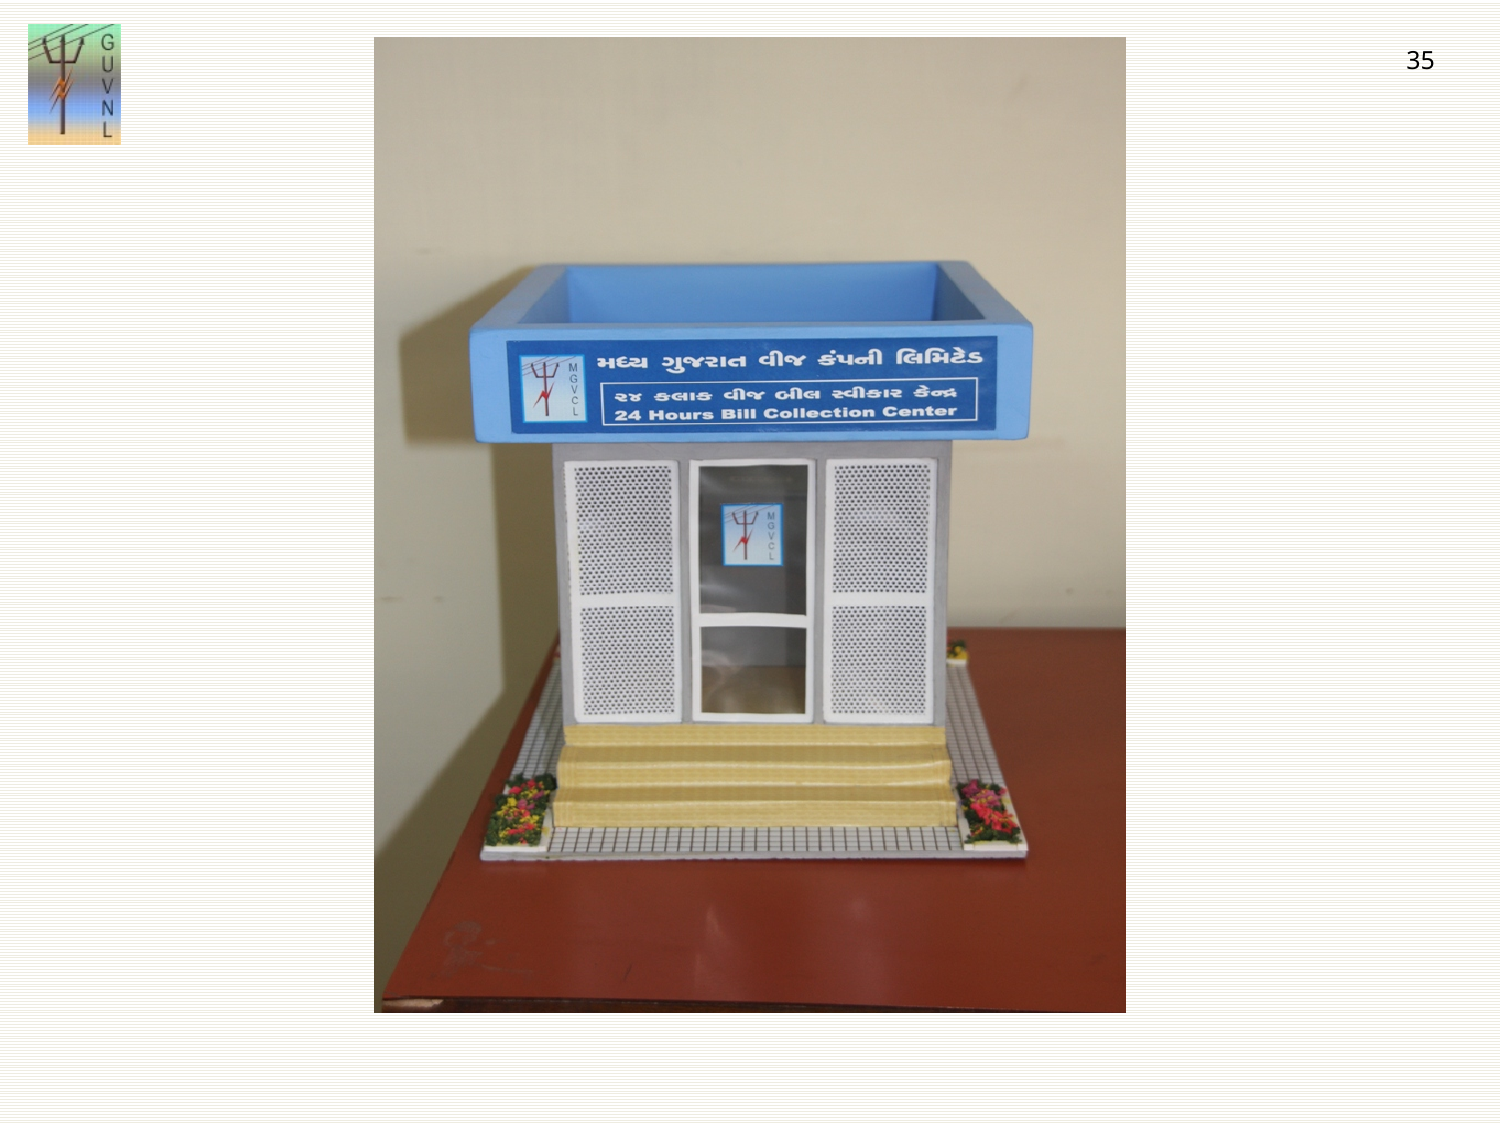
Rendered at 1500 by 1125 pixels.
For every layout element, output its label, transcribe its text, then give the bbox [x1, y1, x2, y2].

picture [28, 24, 121, 146]
picture [374, 37, 1126, 1013]
slide_number 35 [1324, 37, 1451, 116]
